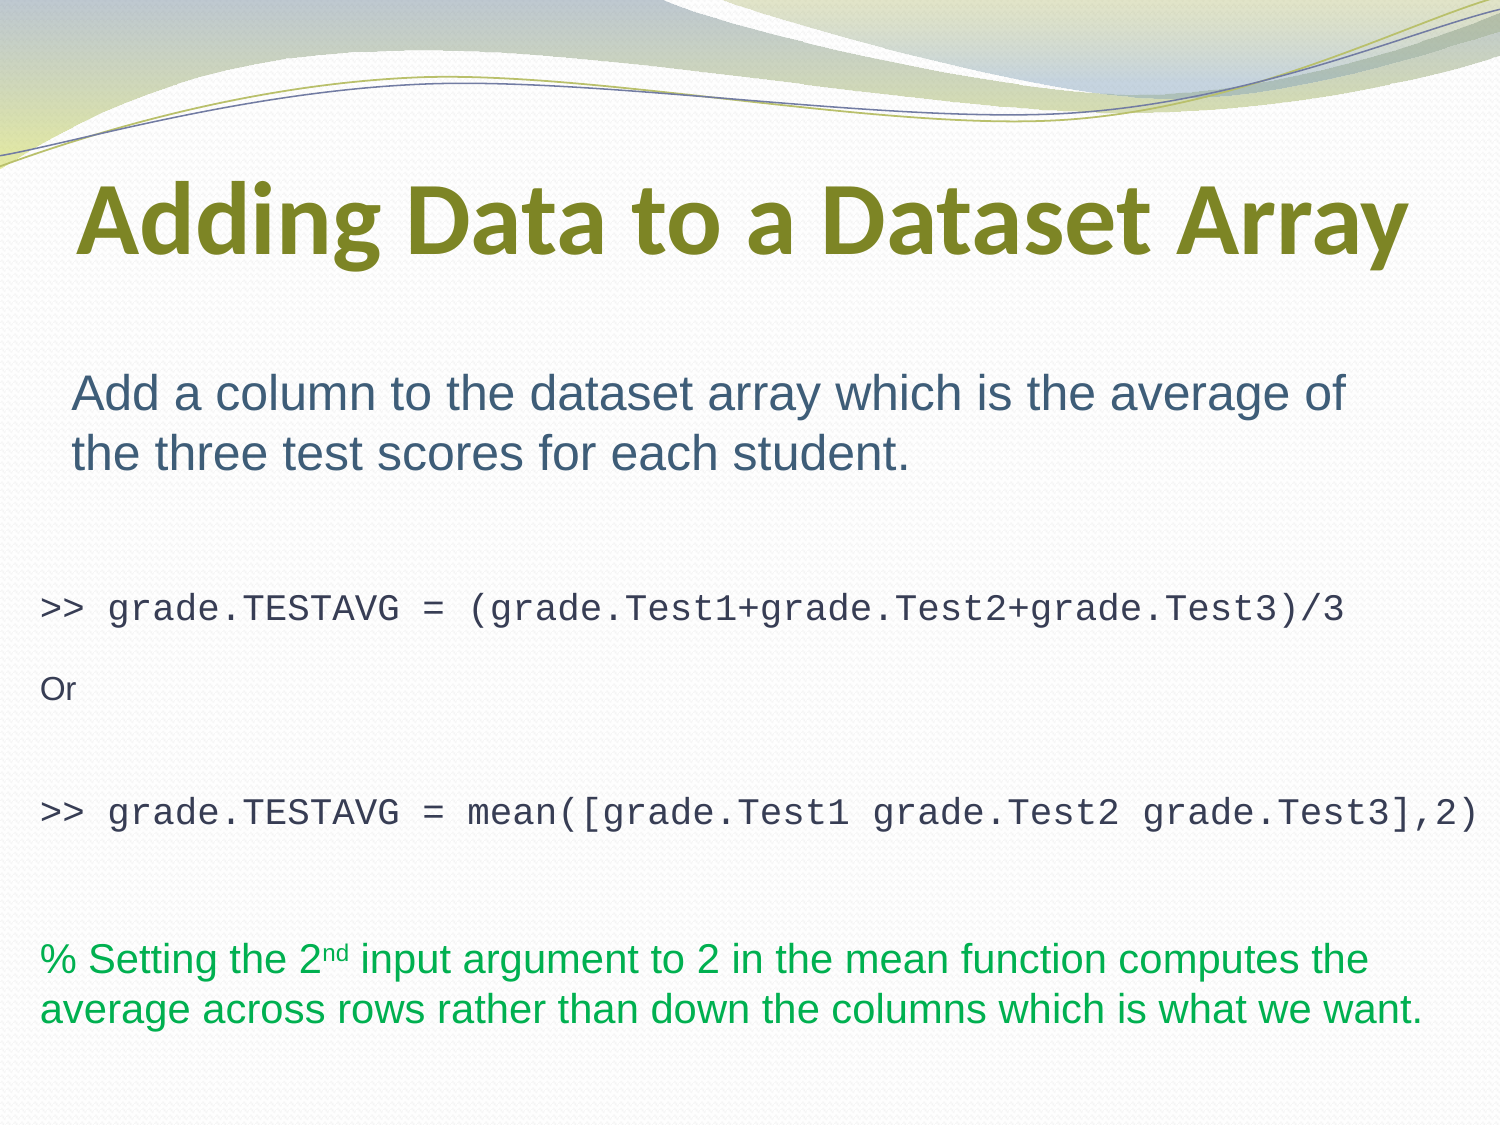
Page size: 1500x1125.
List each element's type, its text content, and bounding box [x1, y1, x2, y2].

title Adding Data to a Dataset Array [62, 87, 1425, 275]
text_box Add a column to the dataset array which is the average of the three test scores for each student. [56, 352, 1430, 488]
text_box >> grade.TESTAVG = (grade.Test1+grade.Test2+grade.Test3)/3 Or >> grade.TESTAVG = mean([grade.Test1 grade.Test2 grade.Test3],2) % Setting the 2nd input argument to 2 in the mean function computes the average across rows rather than down the columns which is what we want. [24, 575, 1500, 1090]
